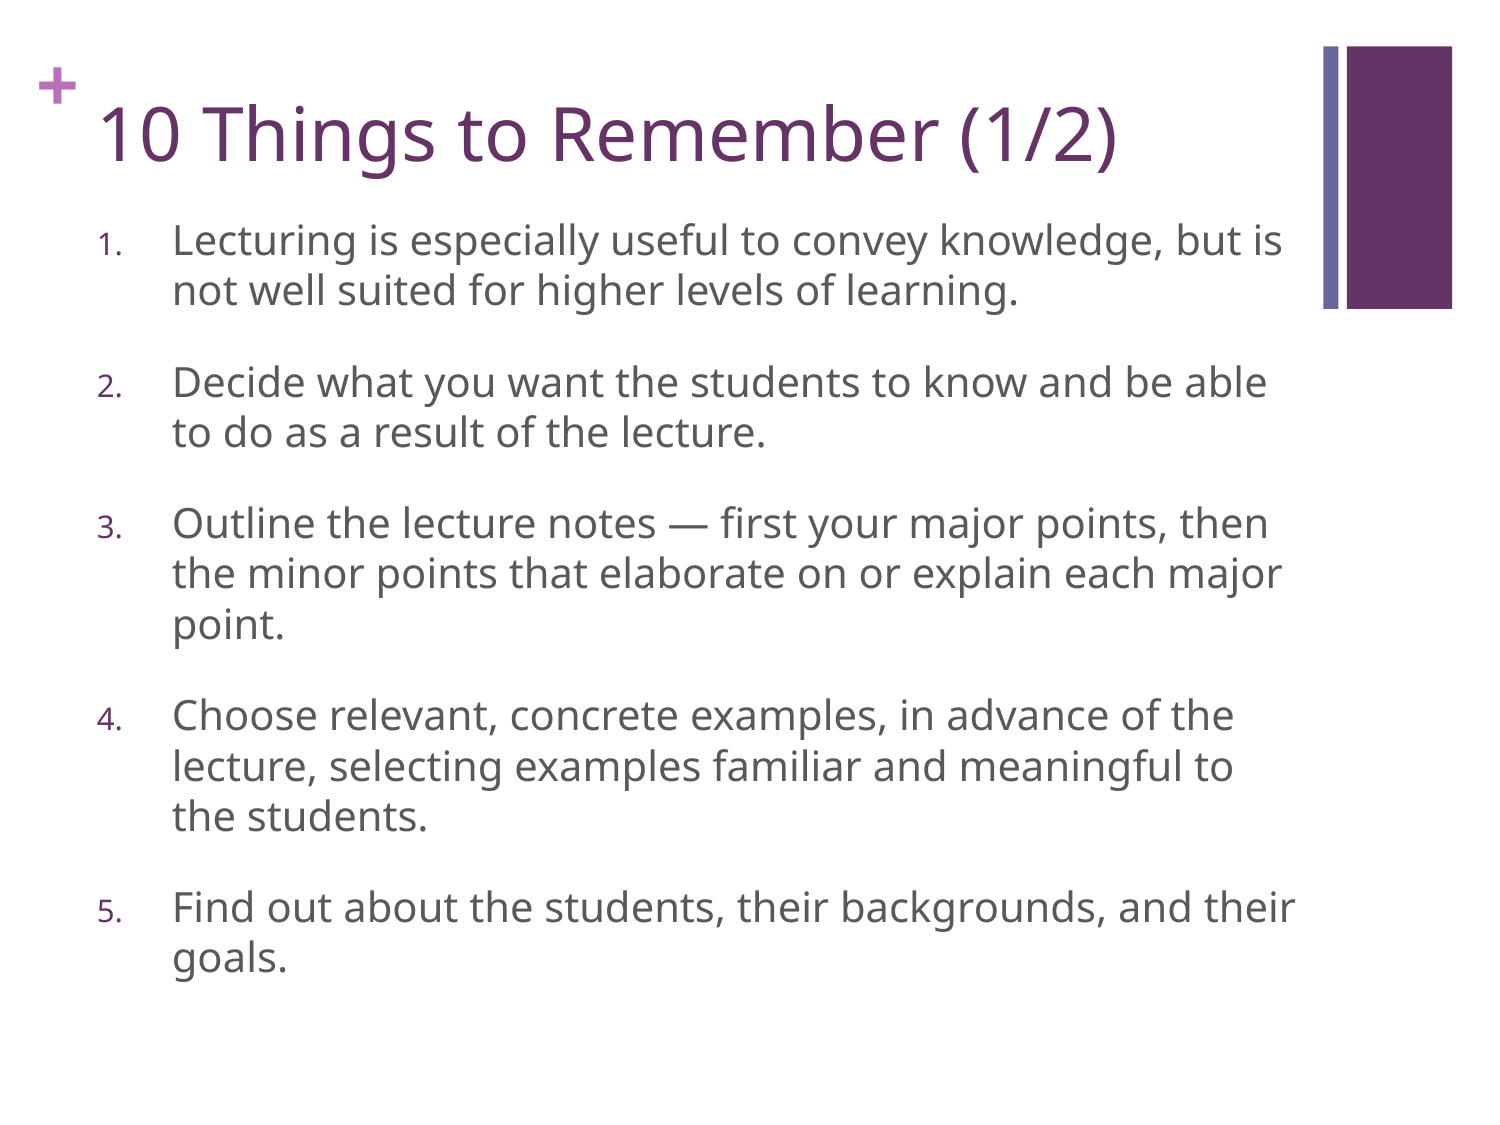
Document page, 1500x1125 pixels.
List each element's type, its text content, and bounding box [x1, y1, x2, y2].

list Lecturing is especially useful to convey knowledge, but is not well suited for higher levels of learning. Decide what you want the students to know and be able to do as a result of the lecture. Outline the lecture notes — first your major points, then the minor points that elaborate on or explain each major point. Choose relevant, concrete examples, in advance of the lecture, selecting examples familiar and meaningful to the students. Find out about the students, their backgrounds, and their goals. [81, 205, 1322, 1005]
title 10 Things to Remember (1/2) [81, 79, 1322, 205]
